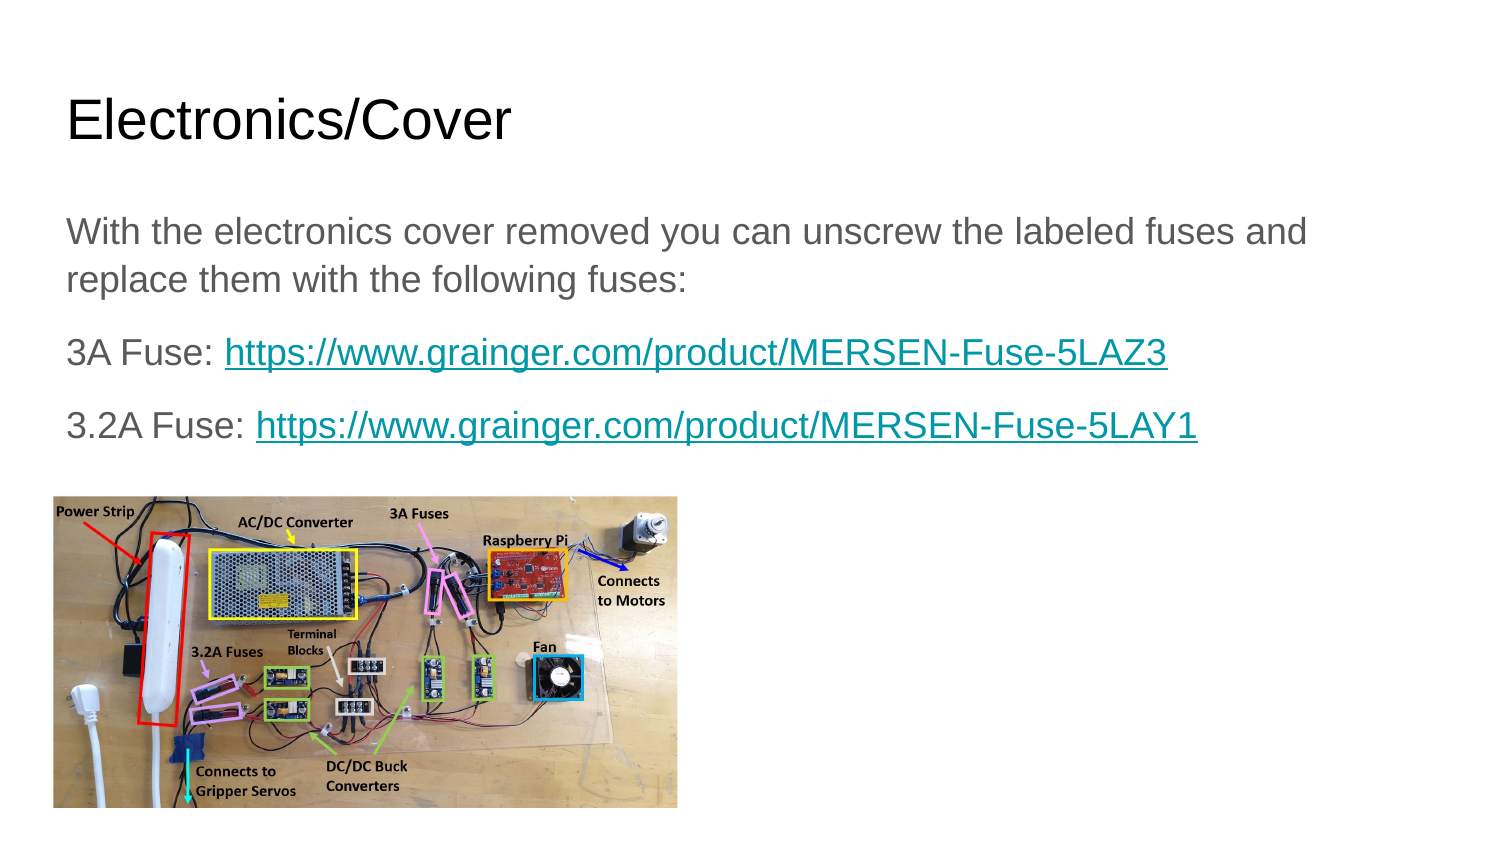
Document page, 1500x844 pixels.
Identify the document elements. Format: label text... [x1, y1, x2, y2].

picture [50, 494, 679, 810]
title Electronics/Cover [51, 72, 1449, 167]
list With the electronics cover removed you can unscrew the labeled fuses and replace them with the following fuses: 3A Fuse: https://www.grainger.com/product/MERSEN-Fuse-5LAZ3 3.2A Fuse: https://www.grainger.com/product/MERSEN-Fuse-5LAY1 [51, 189, 1449, 750]
